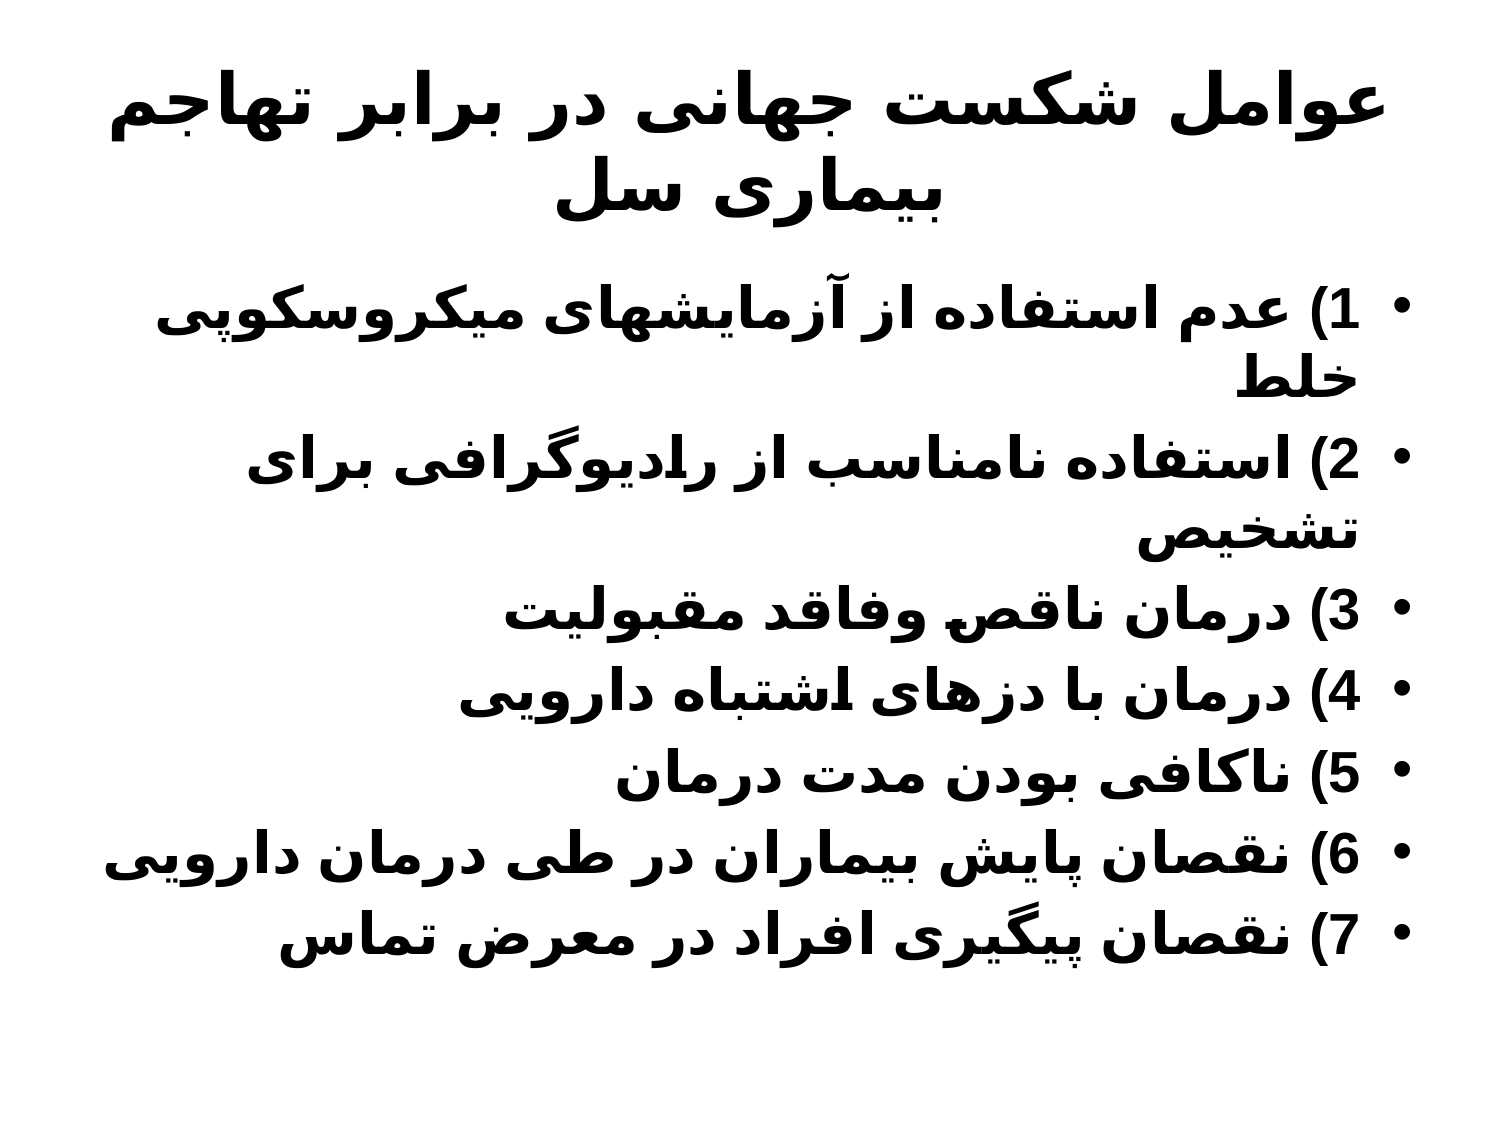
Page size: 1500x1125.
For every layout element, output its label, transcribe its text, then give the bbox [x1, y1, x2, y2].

list 1) عدم استفاده از آزمایشهای میکروسکوپی خلط 2) استفاده نامناسب از رادیوگرافی برای تشخیص 3) درمان ناقص وفاقد مقبولیت 4) درمان با دزهای اشتباه دارویی 5) ناکافی بودن مدت درمان 6) نقصان پایش بیماران در طی درمان دارویی 7) نقصان پیگیری افراد در معرض تماس [75, 262, 1425, 1005]
title عوامل شکست جهانی در برابر تهاجم بیماری سل [75, 45, 1425, 233]
